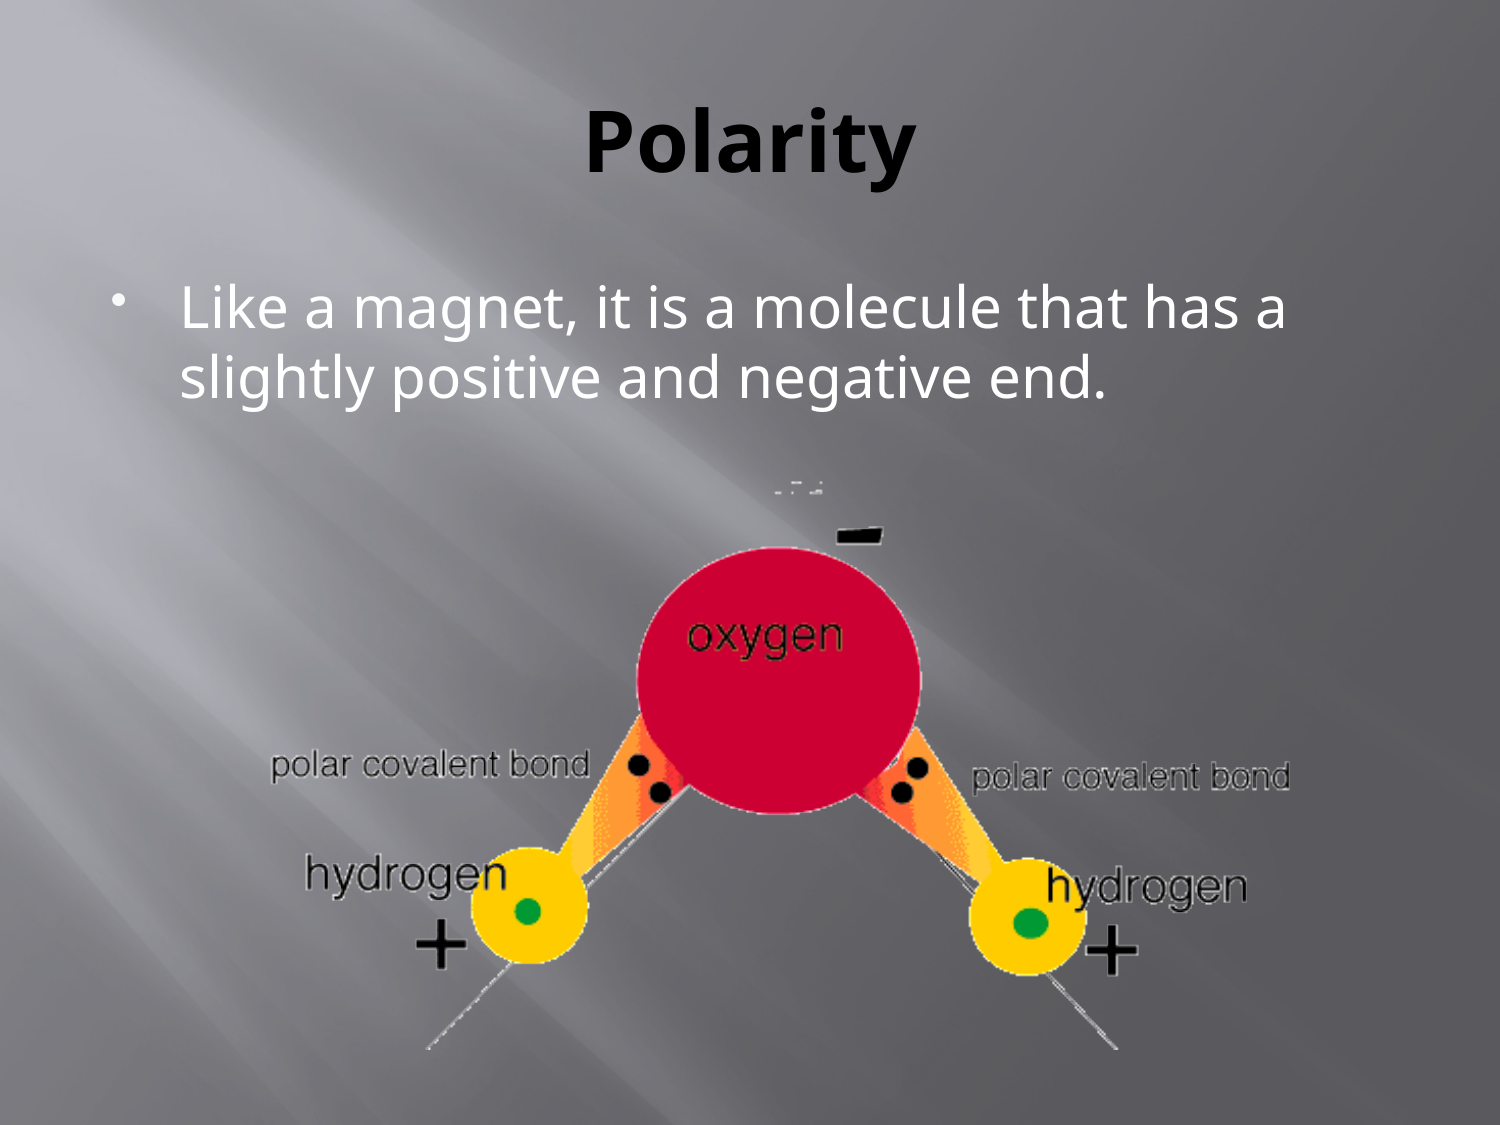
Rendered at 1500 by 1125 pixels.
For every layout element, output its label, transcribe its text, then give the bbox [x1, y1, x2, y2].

list Like a magnet, it is a molecule that has a slightly positive and negative end. [75, 262, 1425, 1035]
title Polarity [75, 45, 1425, 233]
picture [237, 474, 1305, 1051]
